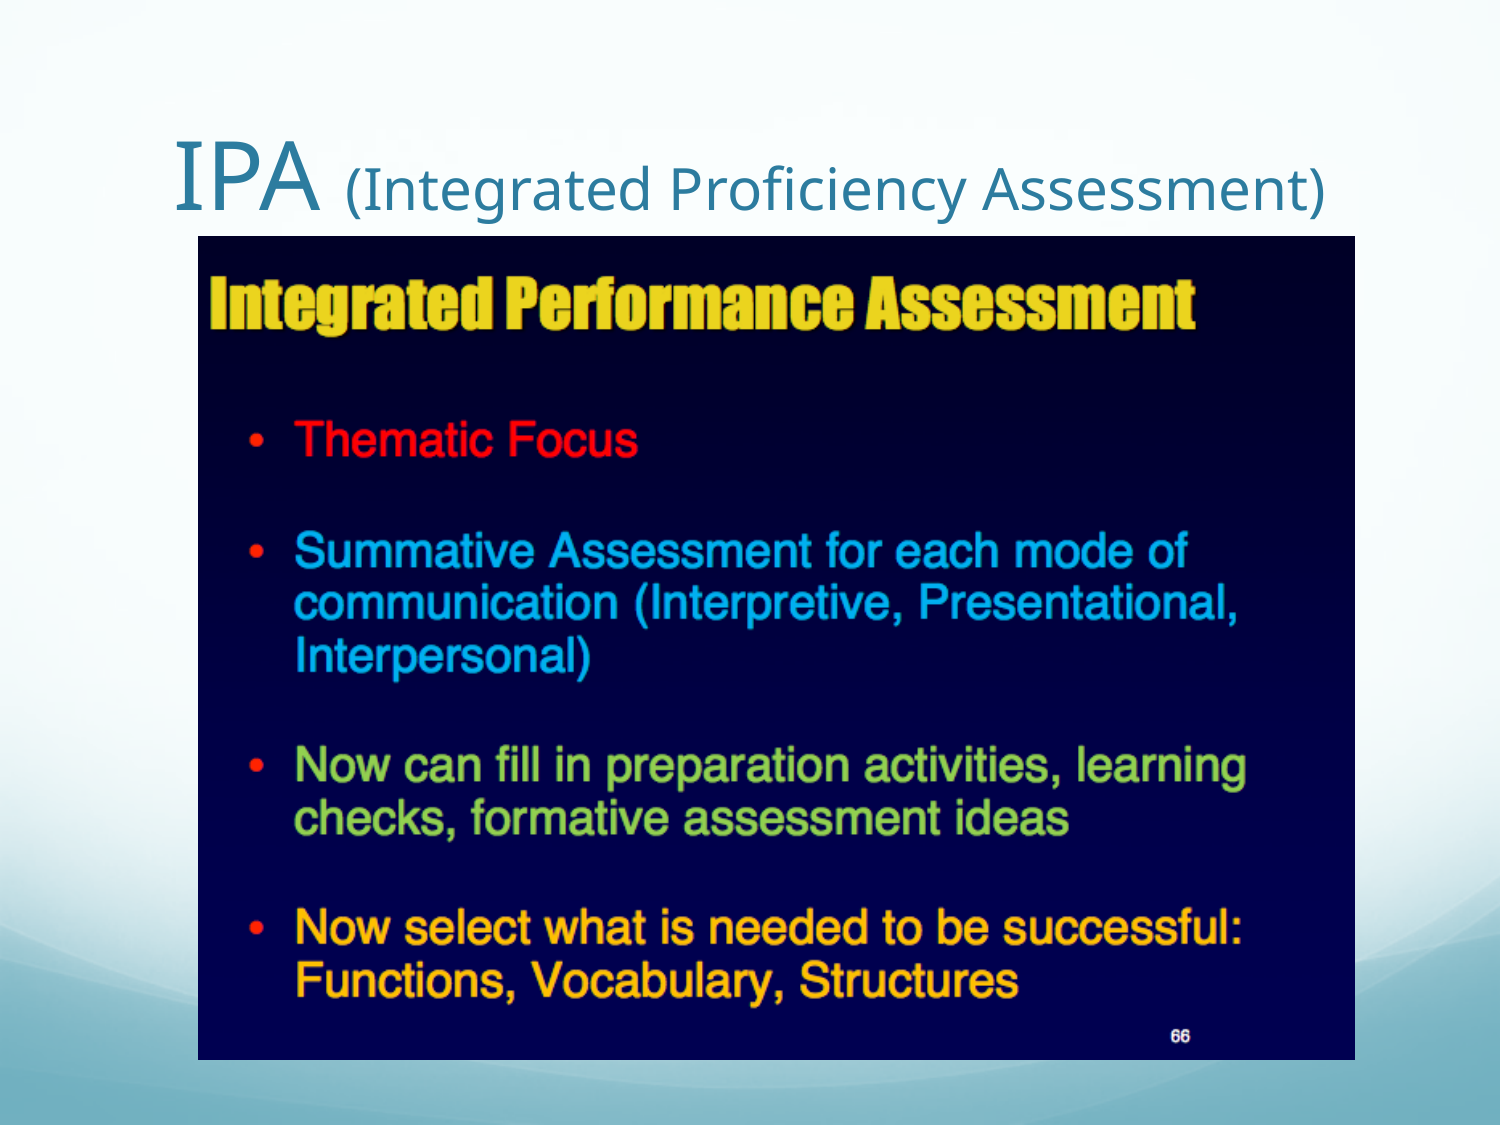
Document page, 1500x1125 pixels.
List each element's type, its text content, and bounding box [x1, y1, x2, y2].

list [89, 236, 1410, 1100]
title IPA (Integrated Proficiency Assessment) [90, 17, 1410, 234]
